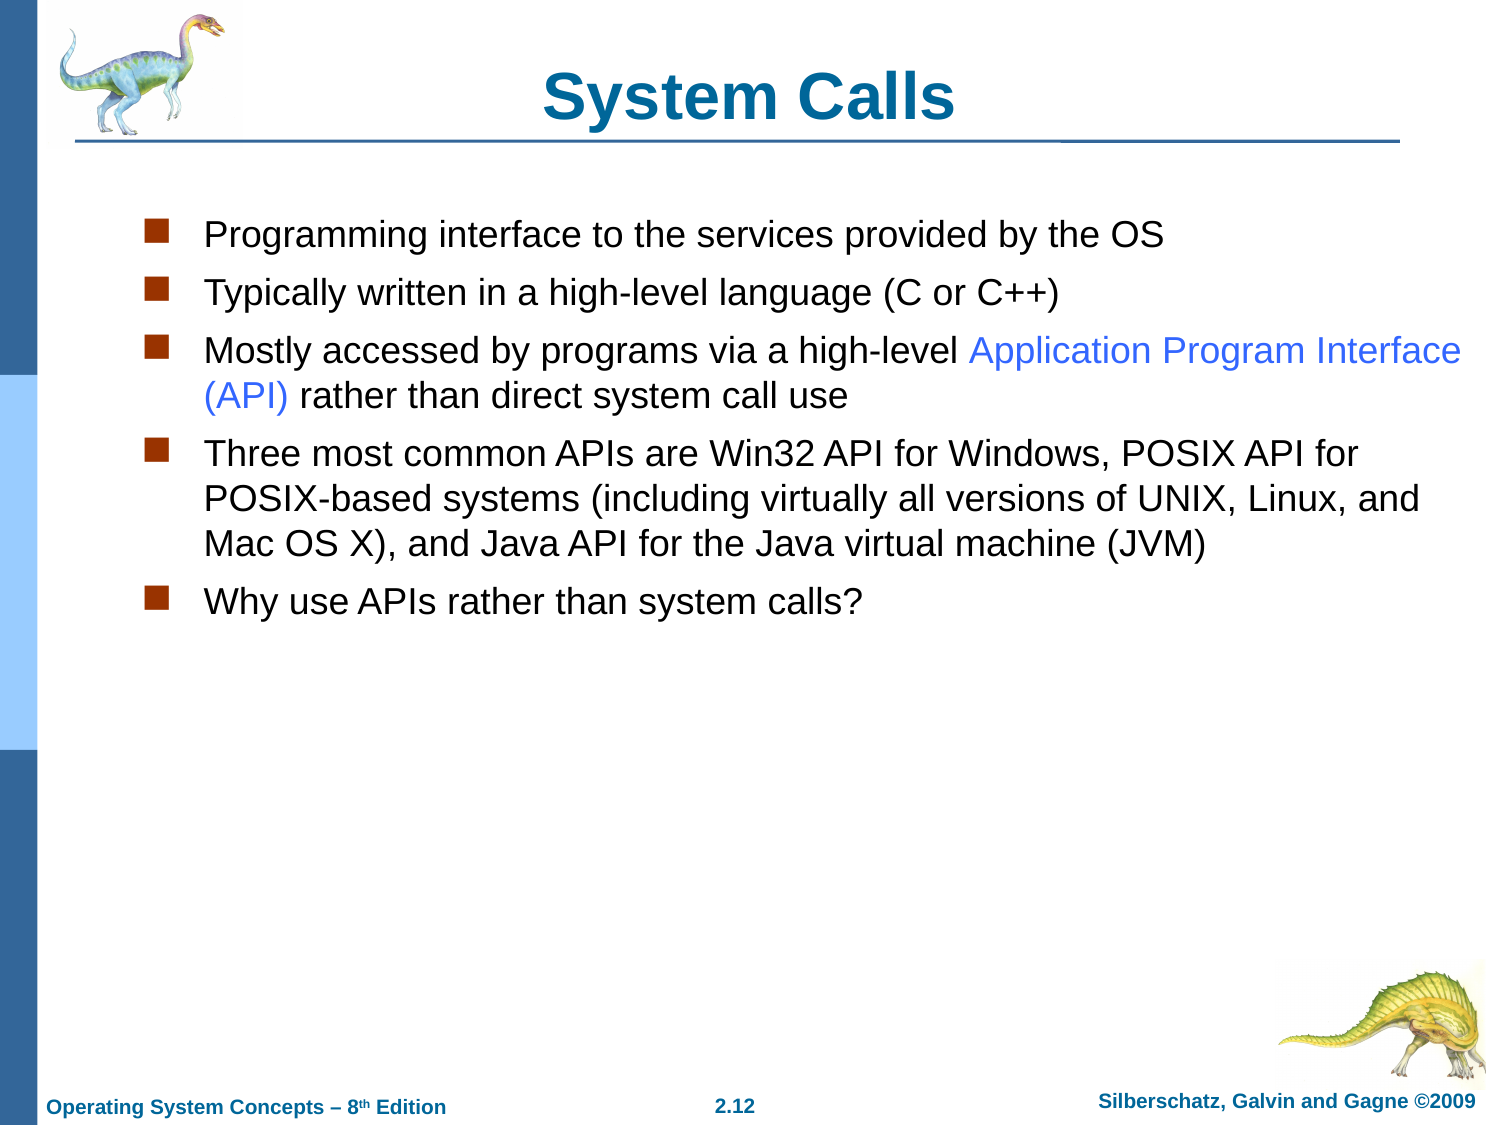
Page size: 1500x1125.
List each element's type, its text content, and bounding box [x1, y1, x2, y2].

list Programming interface to the services provided by the OS Typically written in a high-level language (C or C++) Mostly accessed by programs via a high-level Application Program Interface (API) rather than direct system call use Three most common APIs are Win32 API for Windows, POSIX API for POSIX-based systems (including virtually all versions of UNIX, Linux, and Mac OS X), and Java API for the Java virtual machine (JVM) Why use APIs rather than system calls? [132, 202, 1483, 946]
picture [1275, 959, 1486, 1090]
picture [46, 0, 243, 149]
title System Calls [74, 45, 1426, 141]
